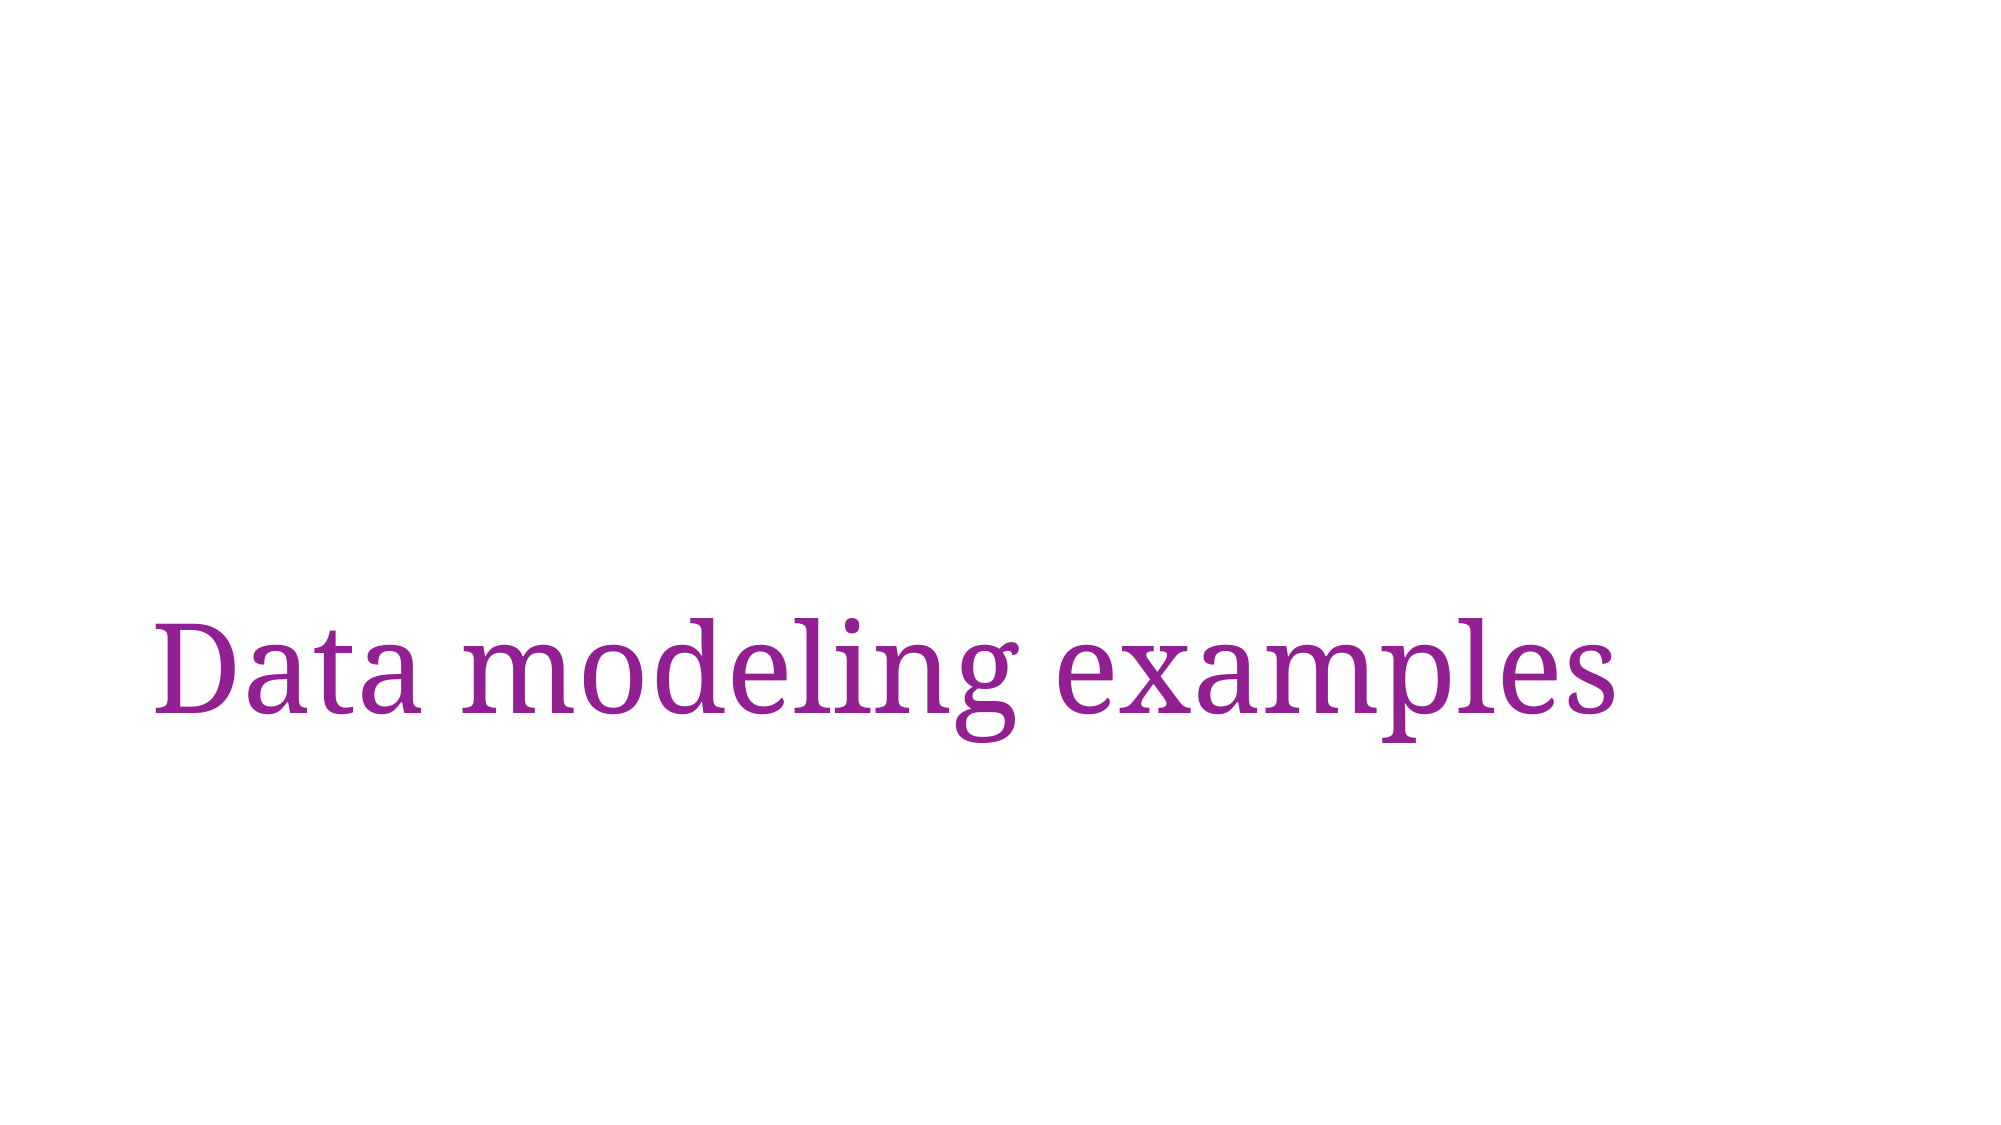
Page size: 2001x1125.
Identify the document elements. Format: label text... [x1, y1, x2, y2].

title Data modeling examples [136, 280, 1862, 749]
